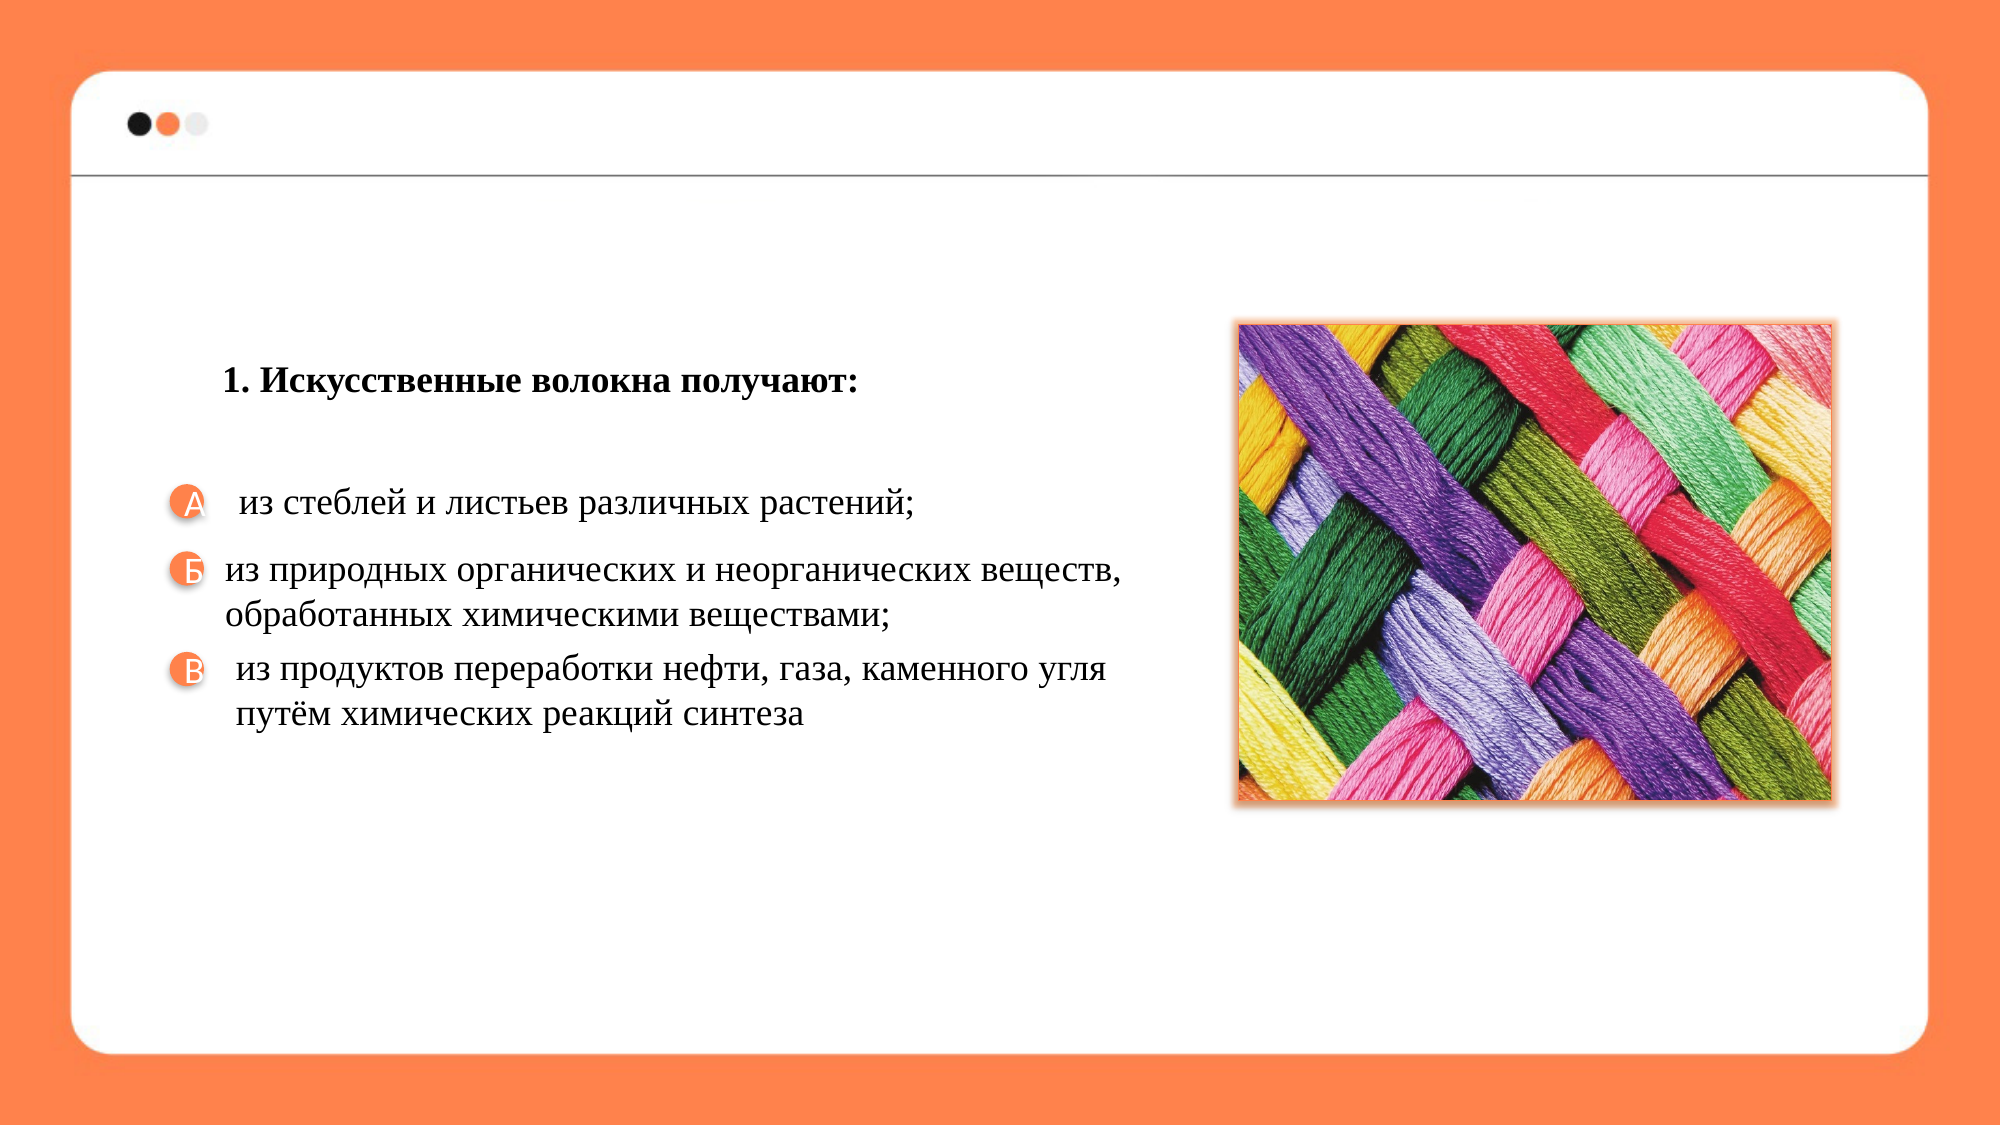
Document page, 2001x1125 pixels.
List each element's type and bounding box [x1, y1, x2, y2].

picture [0, 0, 2000, 1125]
text_box [169, 466, 1222, 523]
